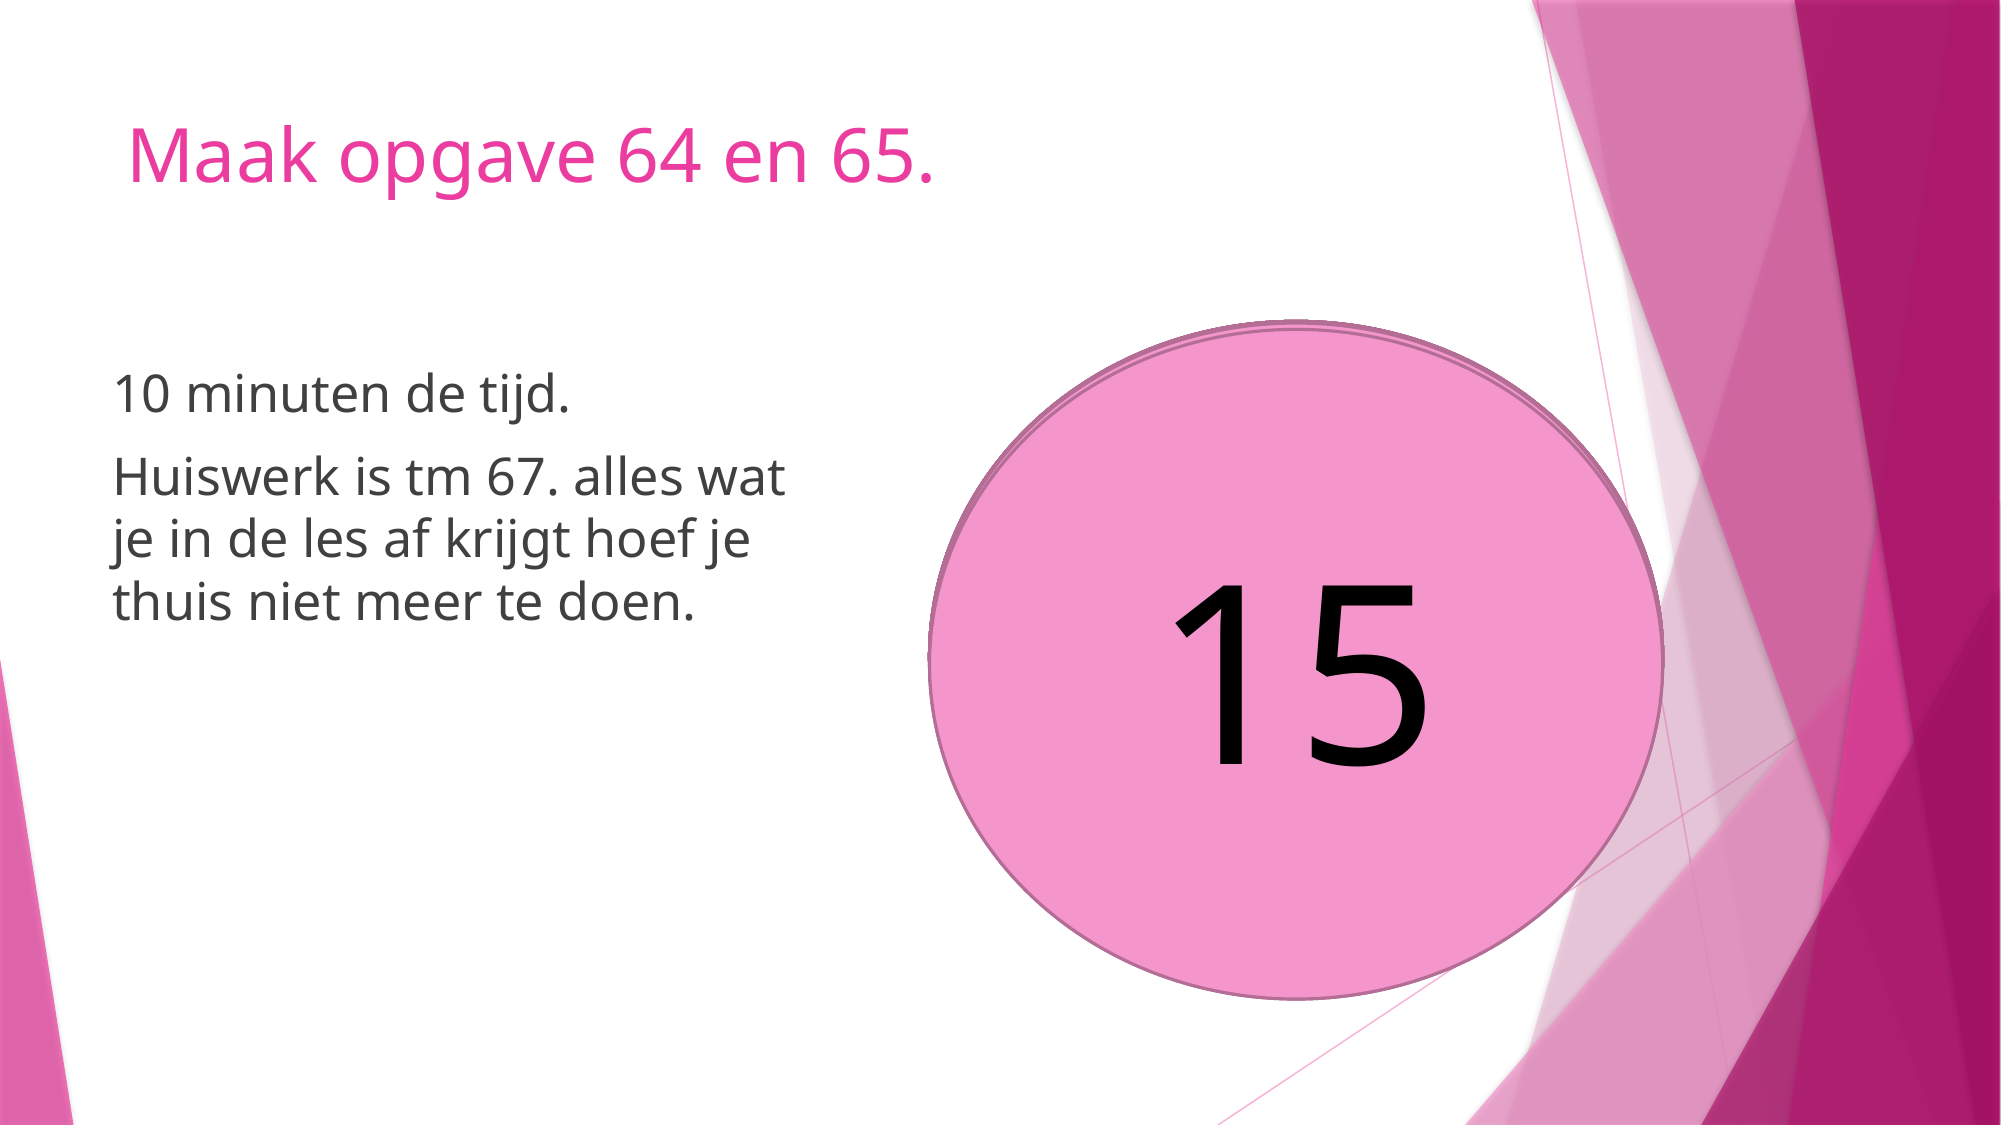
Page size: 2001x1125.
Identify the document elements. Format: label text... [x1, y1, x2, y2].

list 10 minuten de tijd. Huiswerk is tm 67. alles wat je in de les af krijgt hoef je thuis niet meer te doen. [97, 352, 817, 960]
text_box 15 [927, 327, 1665, 1001]
text_box 14 [930, 321, 1662, 621]
title Maak opgave 64 en 65. [111, 99, 1522, 317]
